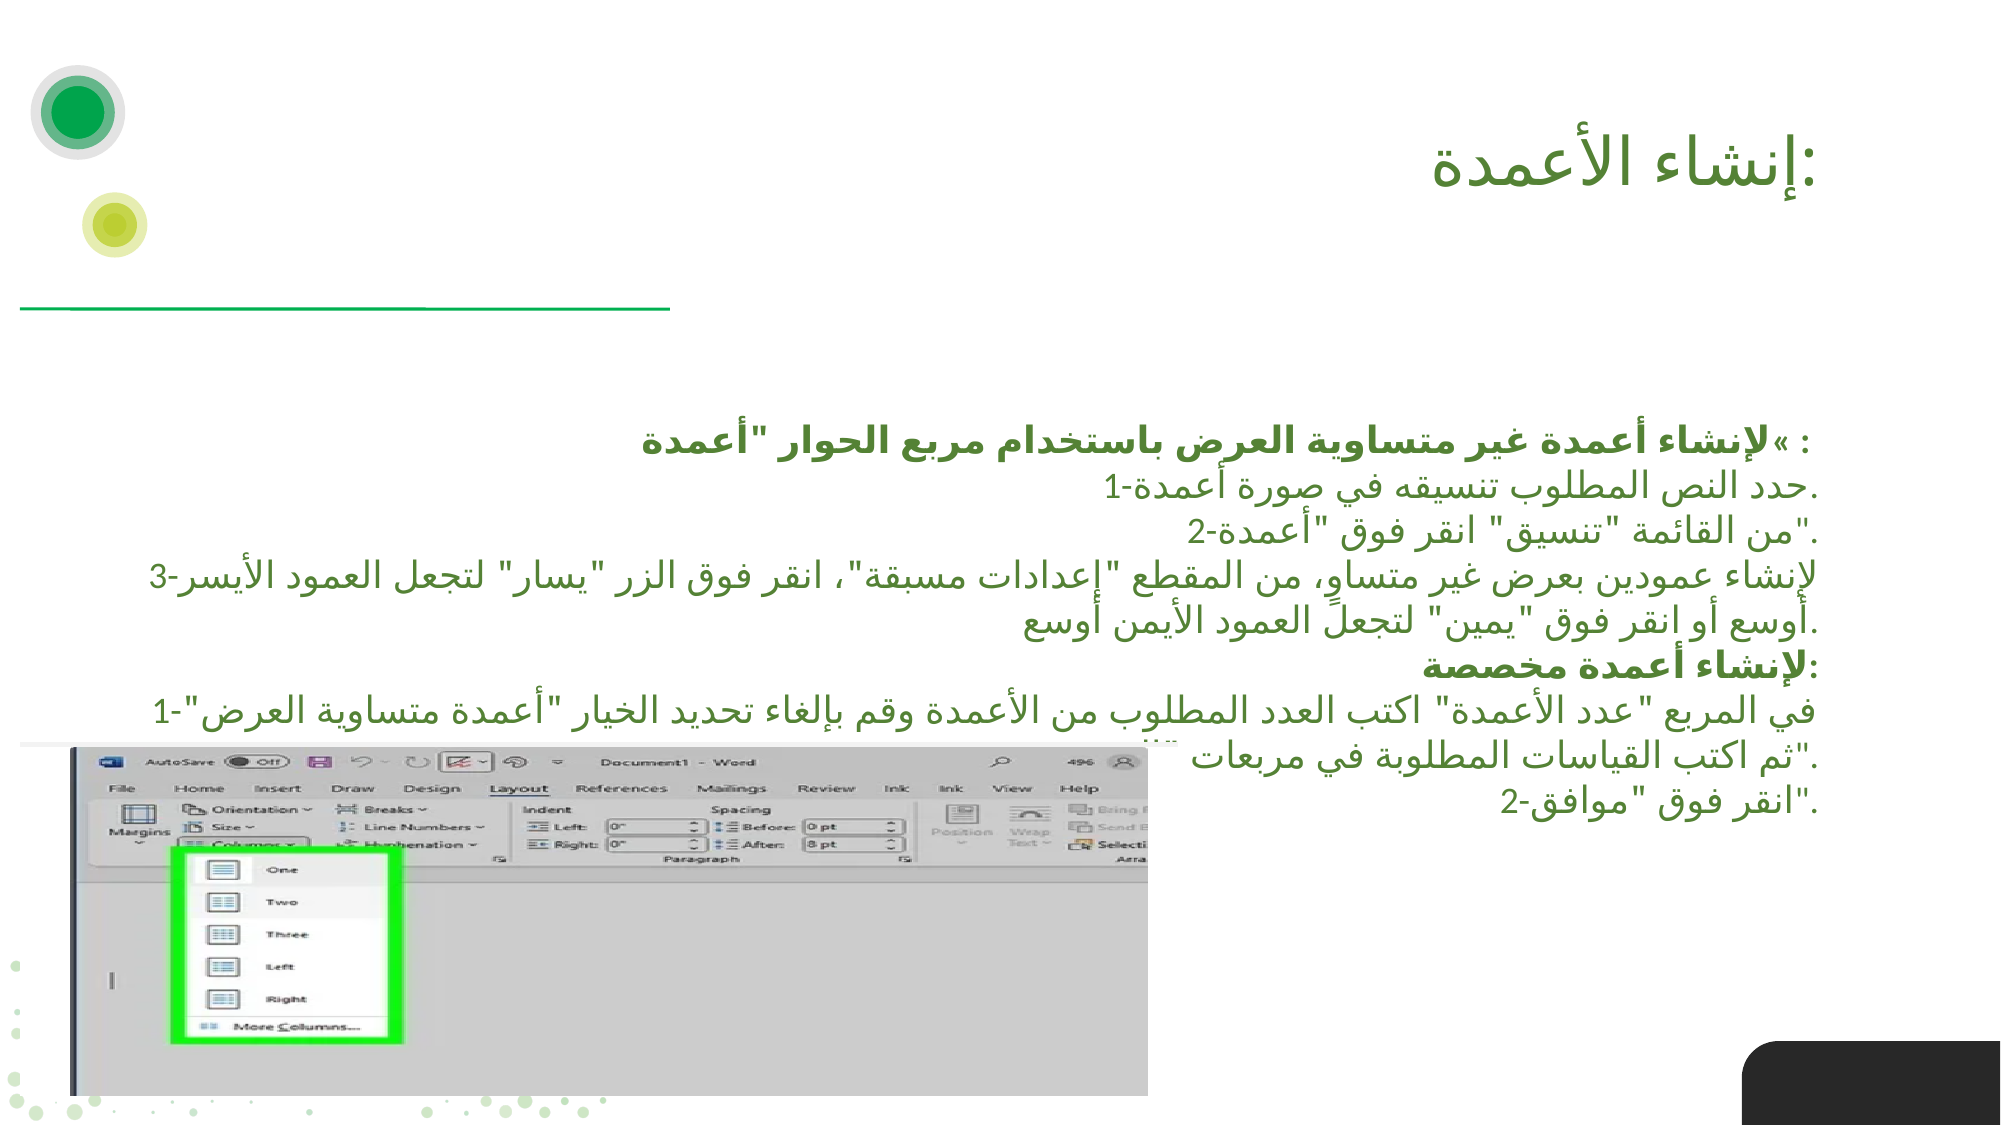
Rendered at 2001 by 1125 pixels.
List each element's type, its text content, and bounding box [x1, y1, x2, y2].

picture [19, 742, 1178, 1096]
title إنشاء الأعمدة: [311, 52, 1834, 276]
text_box لإنشاء أعمدة غير متساوية العرض باستخدام مربع الحوار "أعمدة« : 1-حدد النص المطلوب تنسيقه في صورة أعمدة. 2-من القائمة "تنسيق" انقر فوق "أعمدة". 3-لإنشاء عمودين بعرض غير متساوٍ، من المقطع "إعدادات مسبقة"، انقر فوق الزر "يسار" لتجعل العمود الأيسر أوسع أو انقر فوق "يمين" لتجعل العمود الأيمن أوسع. لإنشاء أعمدة مخصصة: 1-في المربع "عدد الأعمدة" اكتب العدد المطلوب من الأعمدة وقم بإلغاء تحديد الخيار "أعمدة متساوية العرض" ثم اكتب القياسات المطلوبة في مربعات "العرض". 2-انقر فوق "موافق". [19, 408, 1834, 829]
